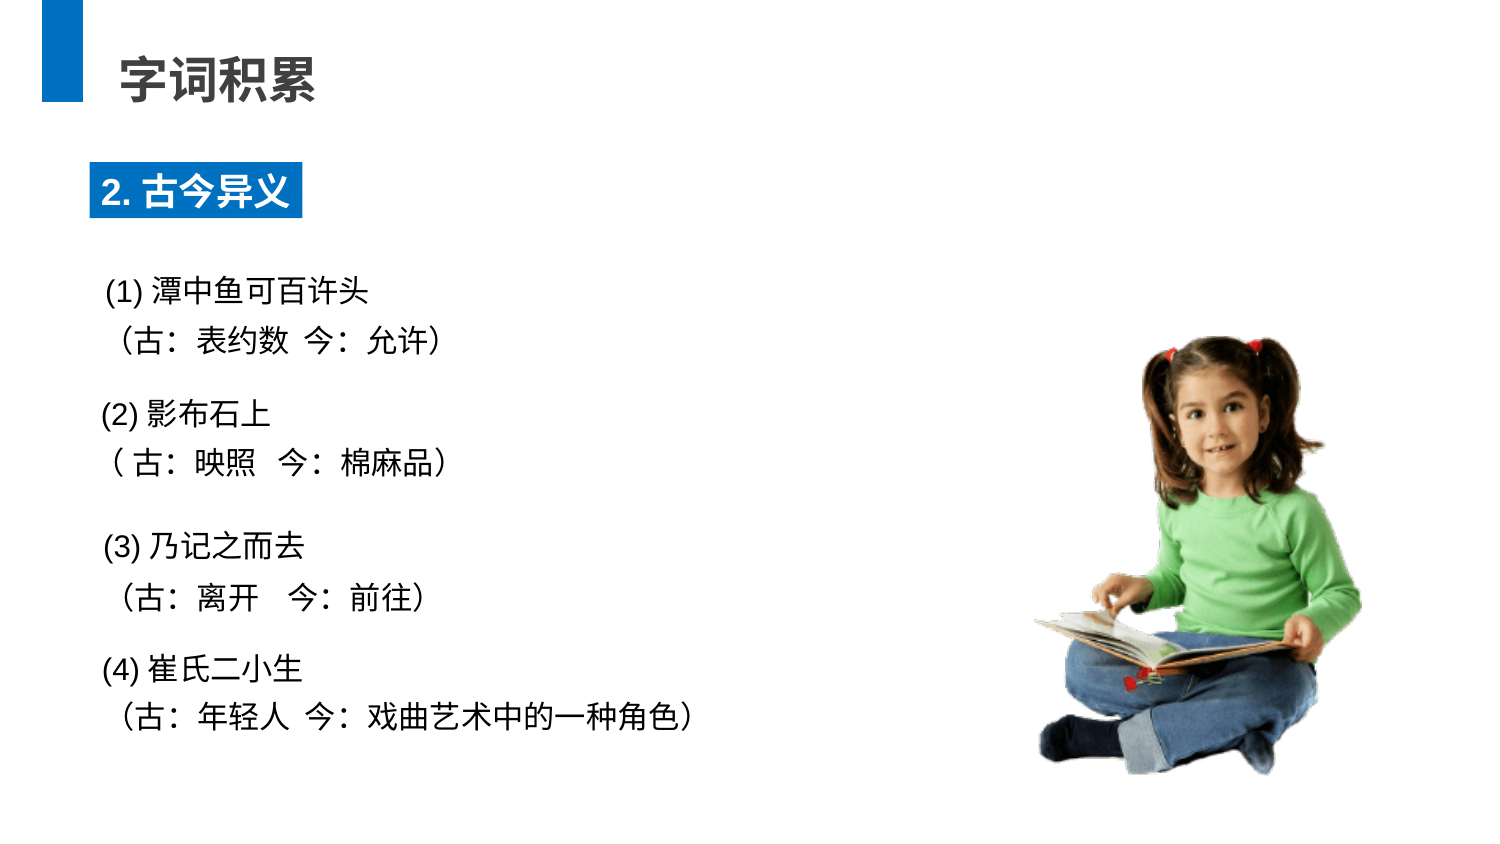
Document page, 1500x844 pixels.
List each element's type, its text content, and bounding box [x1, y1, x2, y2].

text_box [42, 0, 83, 102]
text_box (1)潭中鱼可百许头 [93, 266, 788, 315]
text_box 2.古今异义 [89, 162, 303, 219]
text_box (3)乃记之而去 [94, 522, 615, 569]
text_box （古：年轻人 今：戏曲艺术中的一种角色） [92, 691, 1033, 741]
text_box （古：离开 今：前往） [94, 573, 806, 620]
text_box （ 古：映照 今：棉麻品） [82, 437, 1033, 487]
text_box (4)崔氏二小生 [90, 644, 785, 693]
text_box （古：表约数 今：允许） [91, 315, 1063, 364]
picture [1033, 335, 1362, 777]
text_box (2)影布石上 [89, 388, 715, 437]
text_box 字词积累 [107, 42, 485, 114]
